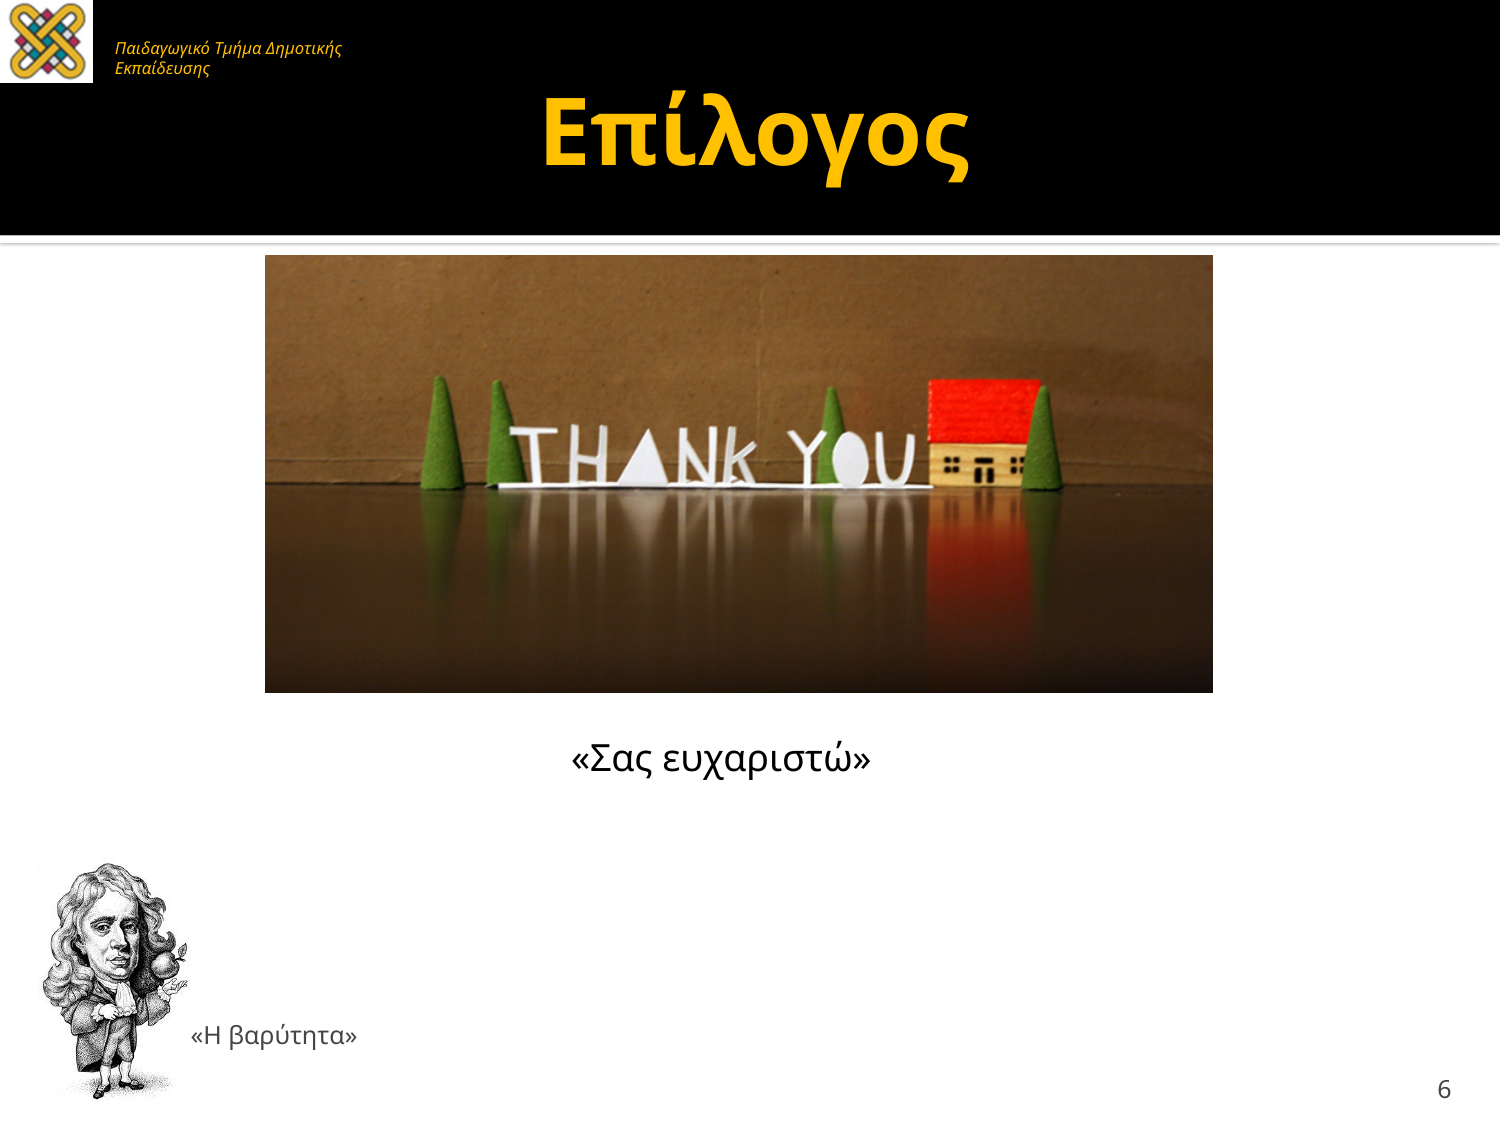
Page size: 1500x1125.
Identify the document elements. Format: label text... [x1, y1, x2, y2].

footer «Η βαρύτητα» [183, 1035, 544, 1080]
slide_number 6 [1345, 1062, 1467, 1108]
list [265, 255, 1213, 693]
picture [37, 857, 191, 1104]
picture [0, 0, 93, 83]
text_box «Σας ευχαριστώ» [336, 726, 1117, 787]
title Επίλογος [75, 25, 1425, 231]
